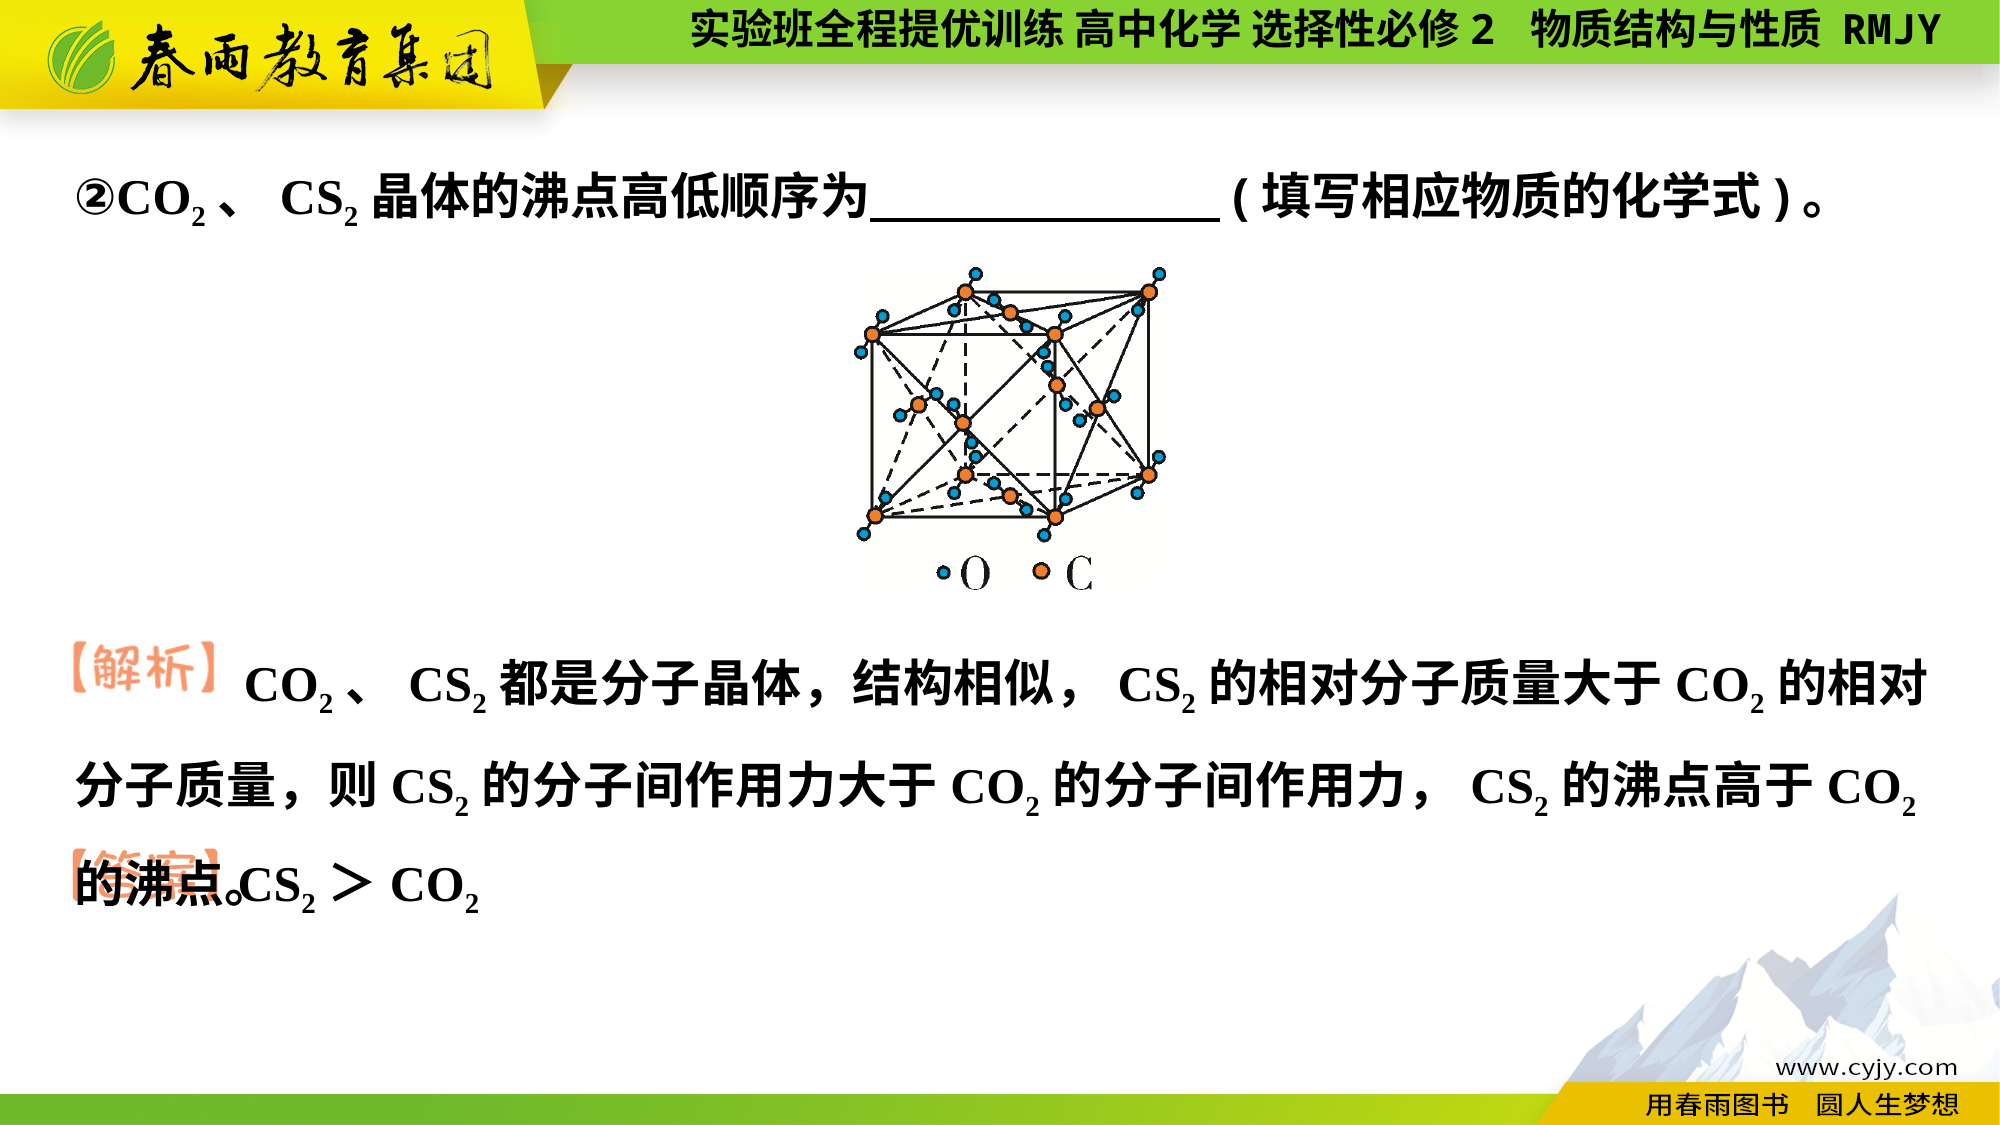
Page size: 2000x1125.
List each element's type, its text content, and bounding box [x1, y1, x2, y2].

text_box CO2、CS2都是分子晶体，结构相似，CS2的相对分子质量大于CO2的相对分子质量，则CS2的分子间作用力大于CO2的分子间作用力，CS2的沸点高于CO2的沸点。 [59, 609, 1944, 920]
text_box CS2＞CO2 [222, 920, 1944, 928]
list ②CO2、CS2晶体的沸点高低顺序为 (填写相应物质的化学式)。 [59, 122, 1944, 217]
picture [0, 0, 2000, 1125]
